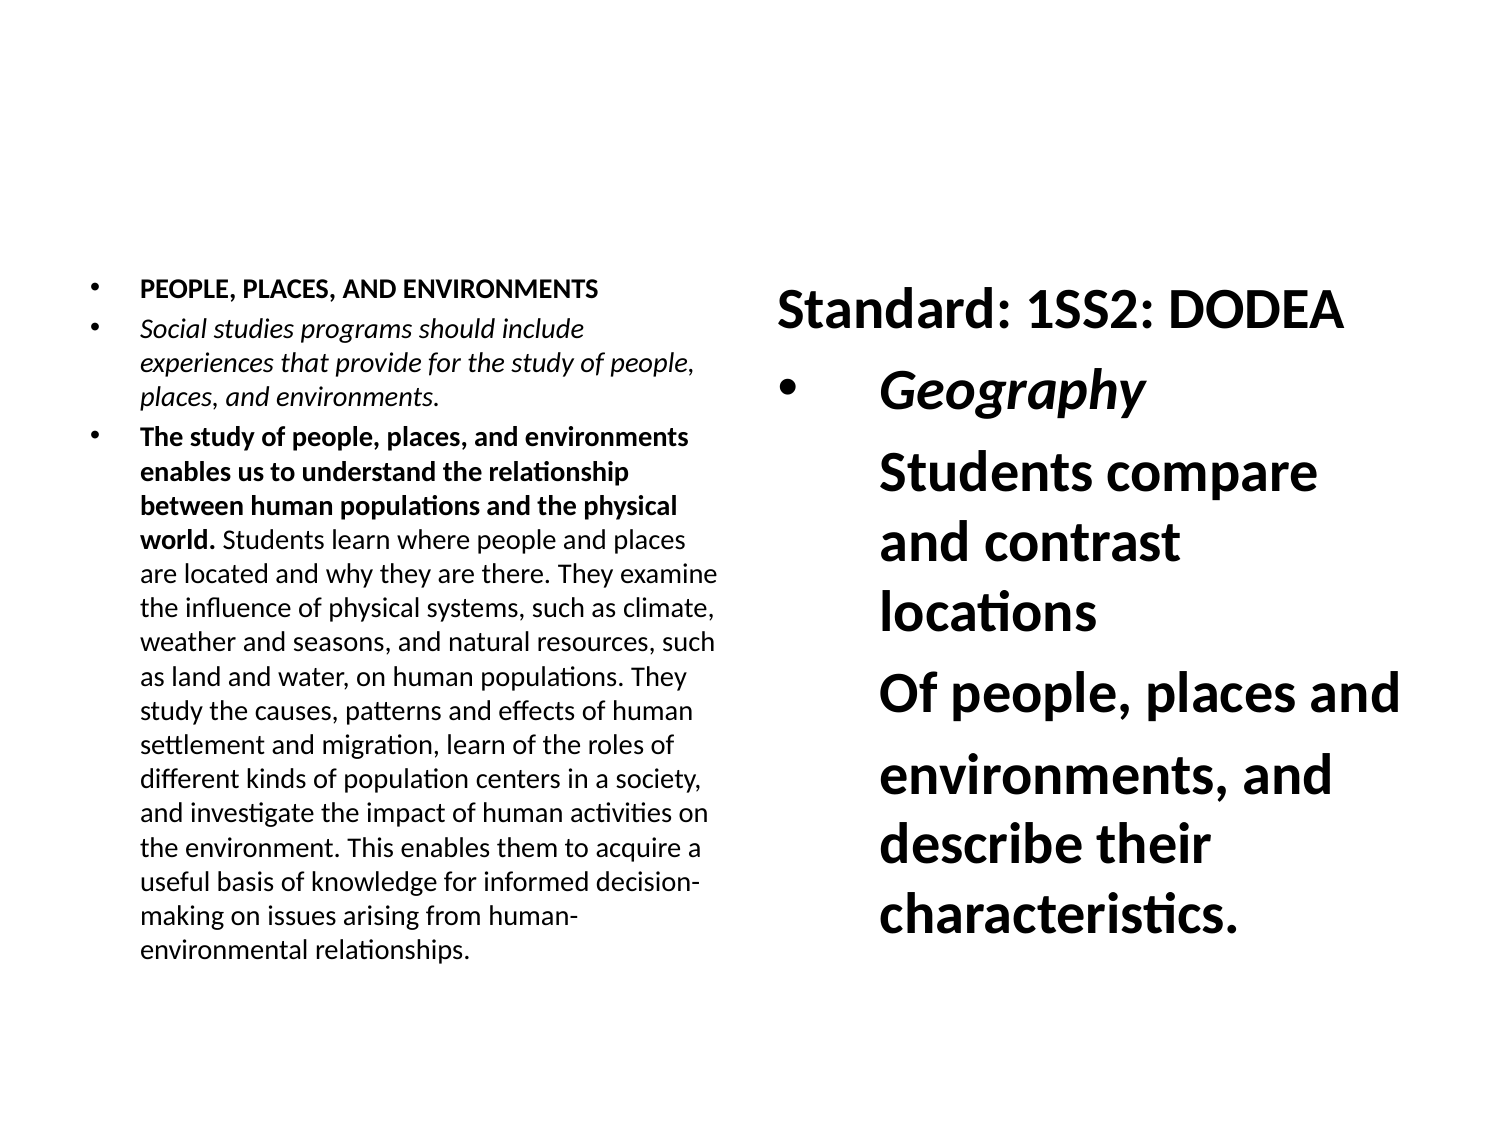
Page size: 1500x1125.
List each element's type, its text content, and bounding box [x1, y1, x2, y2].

list PEOPLE, PLACES, AND ENVIRONMENTS Social studies programs should include experiences that provide for the study of people, places, and environments. The study of people, places, and environments enables us to understand the relationship between human populations and the physical world. Students learn where people and places are located and why they are there. They examine the influence of physical systems, such as climate, weather and seasons, and natural resources, such as land and water, on human populations. They study the causes, patterns and effects of human settlement and migration, learn of the roles of different kinds of population centers in a society, and investigate the impact of human activities on the environment. This enables them to acquire a useful basis of knowledge for informed decision-making on issues arising from human-environmental relationships. [75, 262, 738, 1005]
list Standard: 1SS2: DODEA Geography Students compare and contrast locations Of people, places and environments, and describe their characteristics. [762, 262, 1425, 1005]
